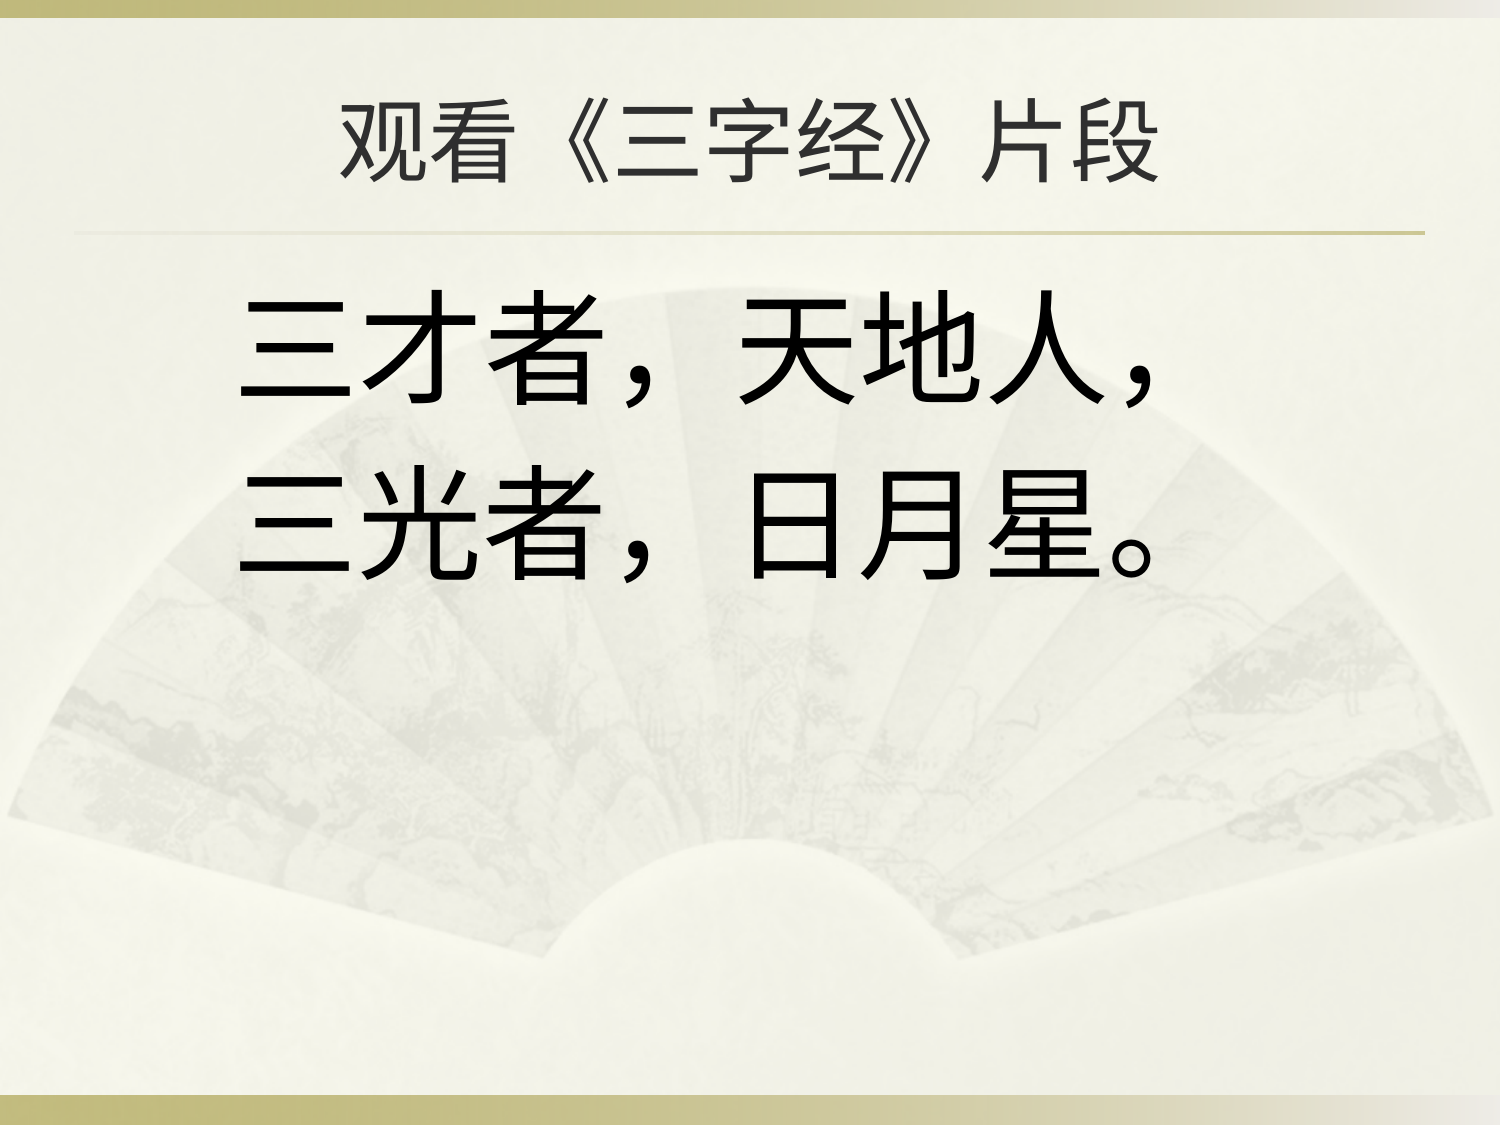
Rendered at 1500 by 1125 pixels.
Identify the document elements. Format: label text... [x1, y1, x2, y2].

list 三才者，天地人， 三光者，日月星。 [75, 262, 1425, 1032]
title 观看《三字经》片段 [75, 45, 1425, 233]
